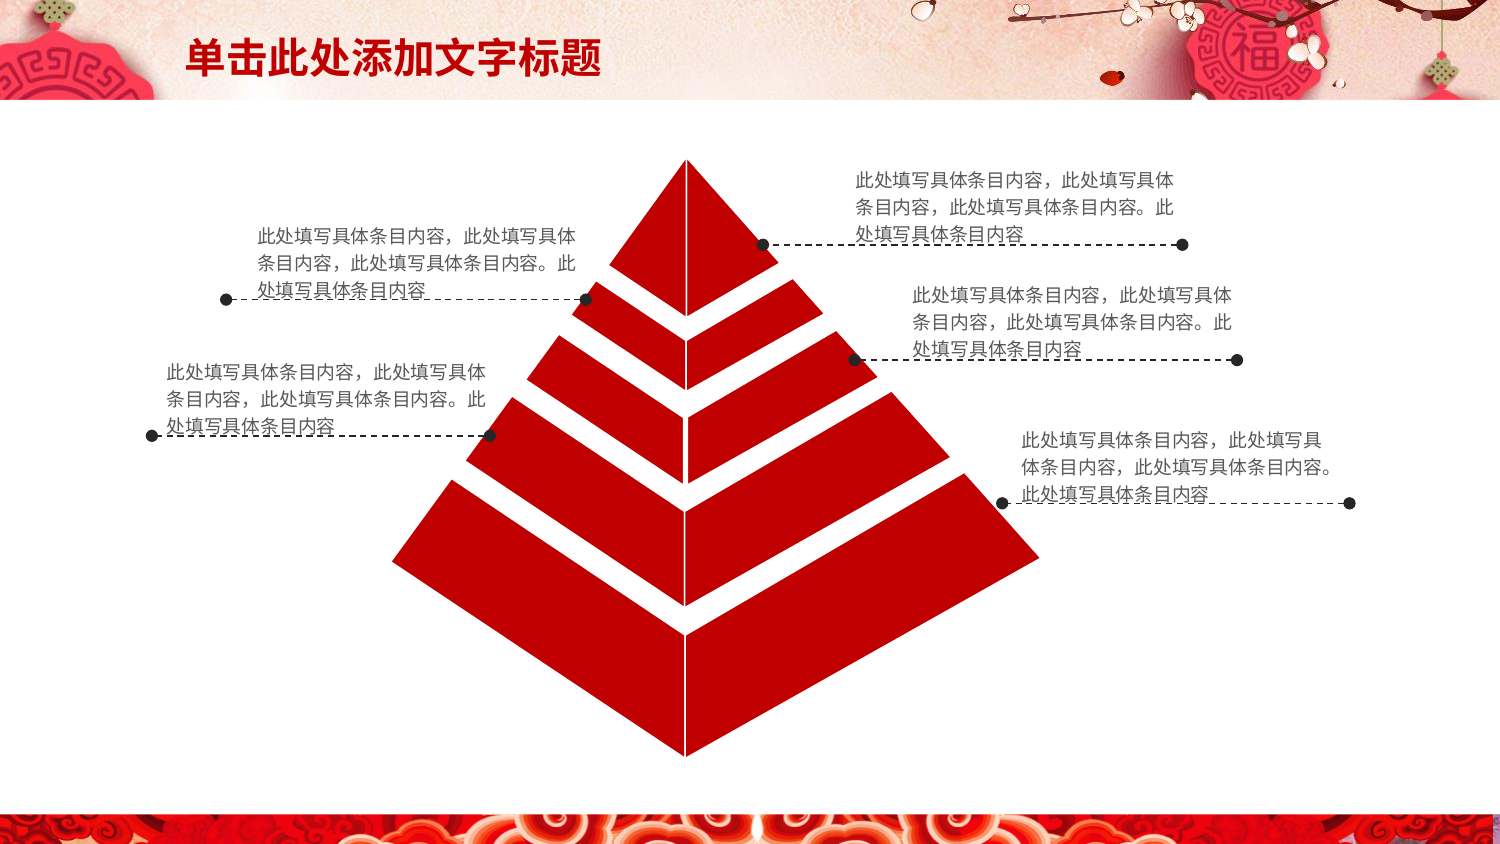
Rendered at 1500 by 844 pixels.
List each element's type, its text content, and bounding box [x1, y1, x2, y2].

text_box 此处填写具体条目内容，此处填写具体条目内容，此处填写具体条目内容。此处填写具体条目内容 [840, 157, 1197, 253]
text_box 此处填写具体条目内容，此处填写具体条目内容，此处填写具体条目内容。此处填写具体条目内容 [242, 212, 599, 299]
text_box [464, 390, 517, 470]
text_box 此处填写具体条目内容，此处填写具体条目内容，此处填写具体条目内容。此处填写具体条目内容 [1007, 416, 1350, 503]
picture [0, 815, 1500, 844]
text_box 此处填写具体条目内容，此处填写具体条目内容，此处填写具体条目内容。此处填写具体条目内容 [898, 272, 1250, 368]
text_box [570, 277, 825, 392]
picture [0, 0, 1500, 99]
text_box 此处填写具体条目内容，此处填写具体条目内容，此处填写具体条目内容。此处填写具体条目内容 [151, 348, 503, 435]
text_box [607, 156, 781, 276]
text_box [886, 390, 952, 470]
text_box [390, 471, 1042, 759]
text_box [522, 327, 882, 470]
